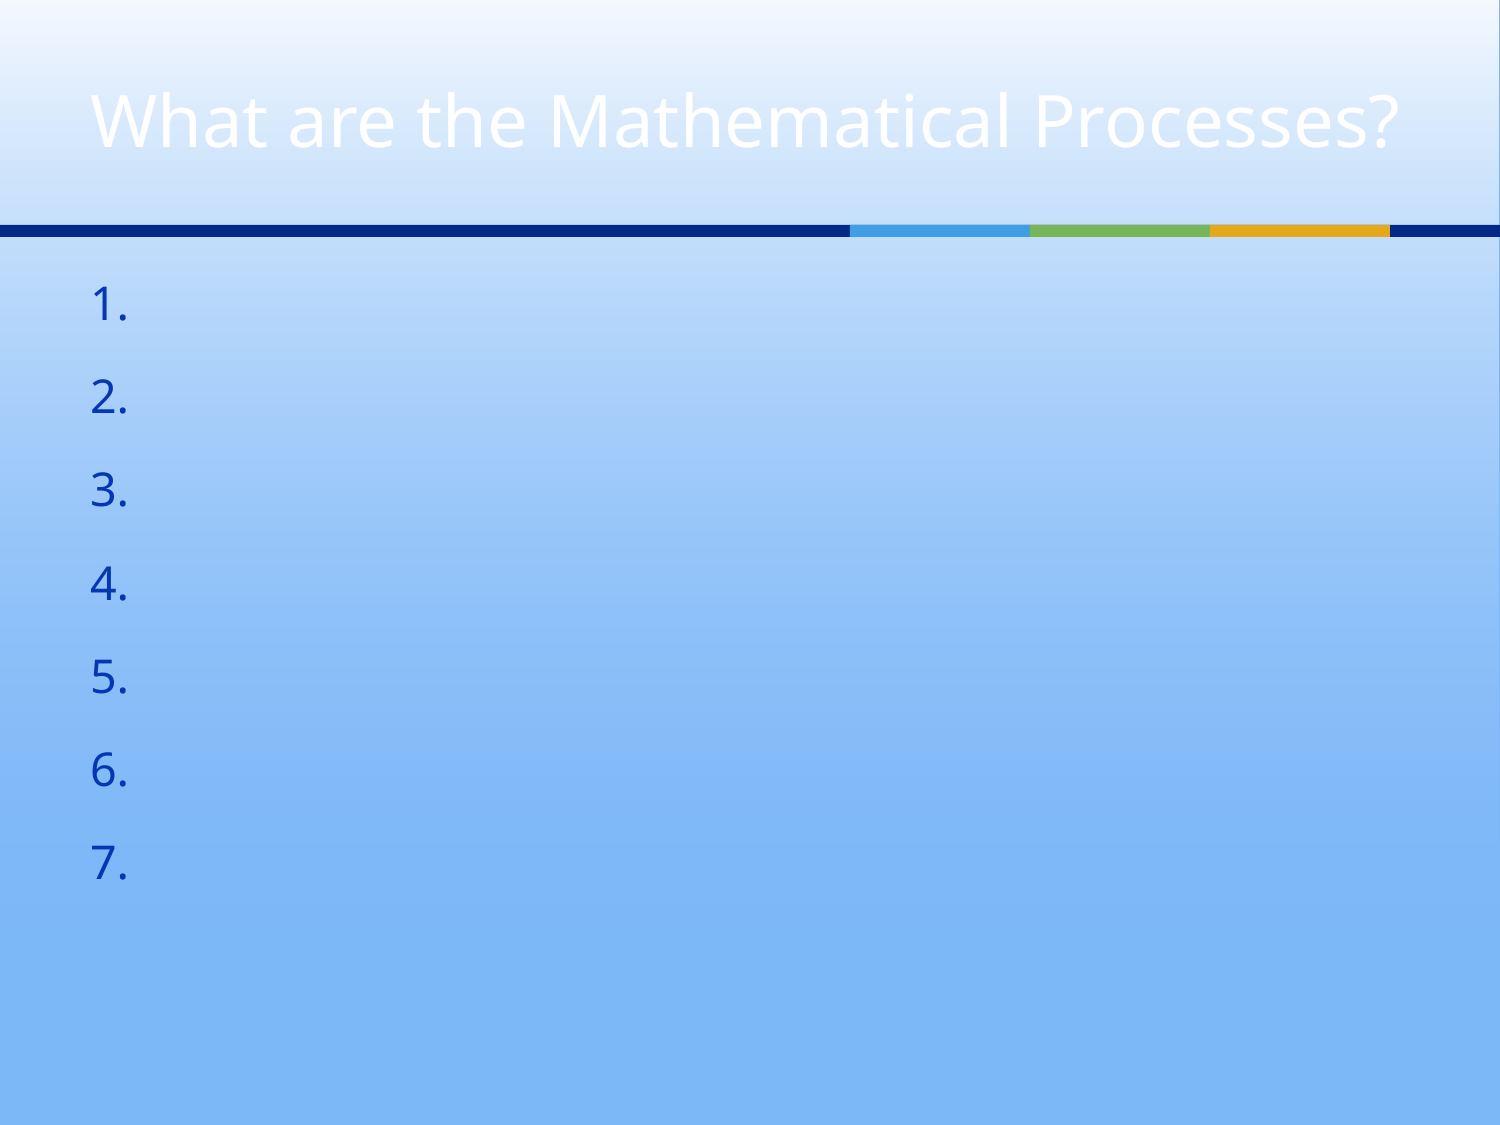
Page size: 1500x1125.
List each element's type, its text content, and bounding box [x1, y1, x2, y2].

title What are the Mathematical Processes? [75, 24, 1425, 213]
list [75, 246, 1425, 1005]
